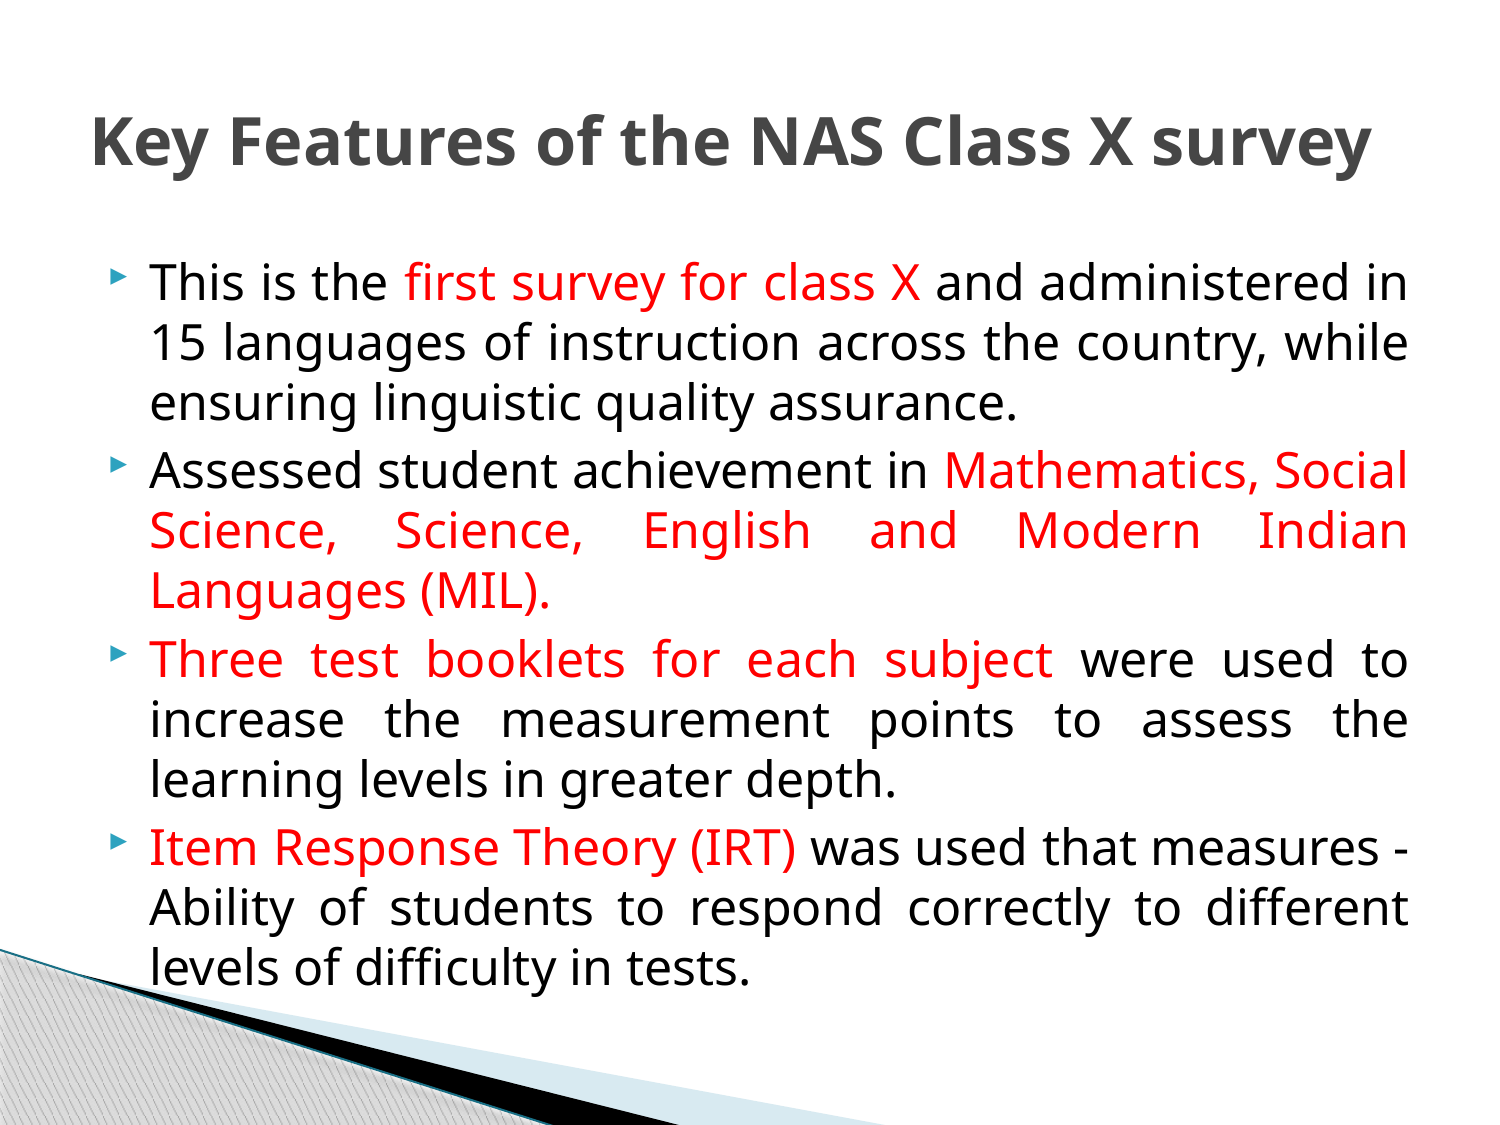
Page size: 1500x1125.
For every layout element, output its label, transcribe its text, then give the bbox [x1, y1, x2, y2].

title Key Features of the NAS Class X survey [75, 45, 1425, 233]
list This is the first survey for class X and administered in 15 languages of instruction across the country, while ensuring linguistic quality assurance. Assessed student achievement in Mathematics, Social Science, Science, English and Modern Indian Languages (MIL). Three test booklets for each subject were used to increase the measurement points to assess the learning levels in greater depth. Item Response Theory (IRT) was used that measures - Ability of students to respond correctly to different levels of difficulty in tests. [75, 243, 1425, 1075]
